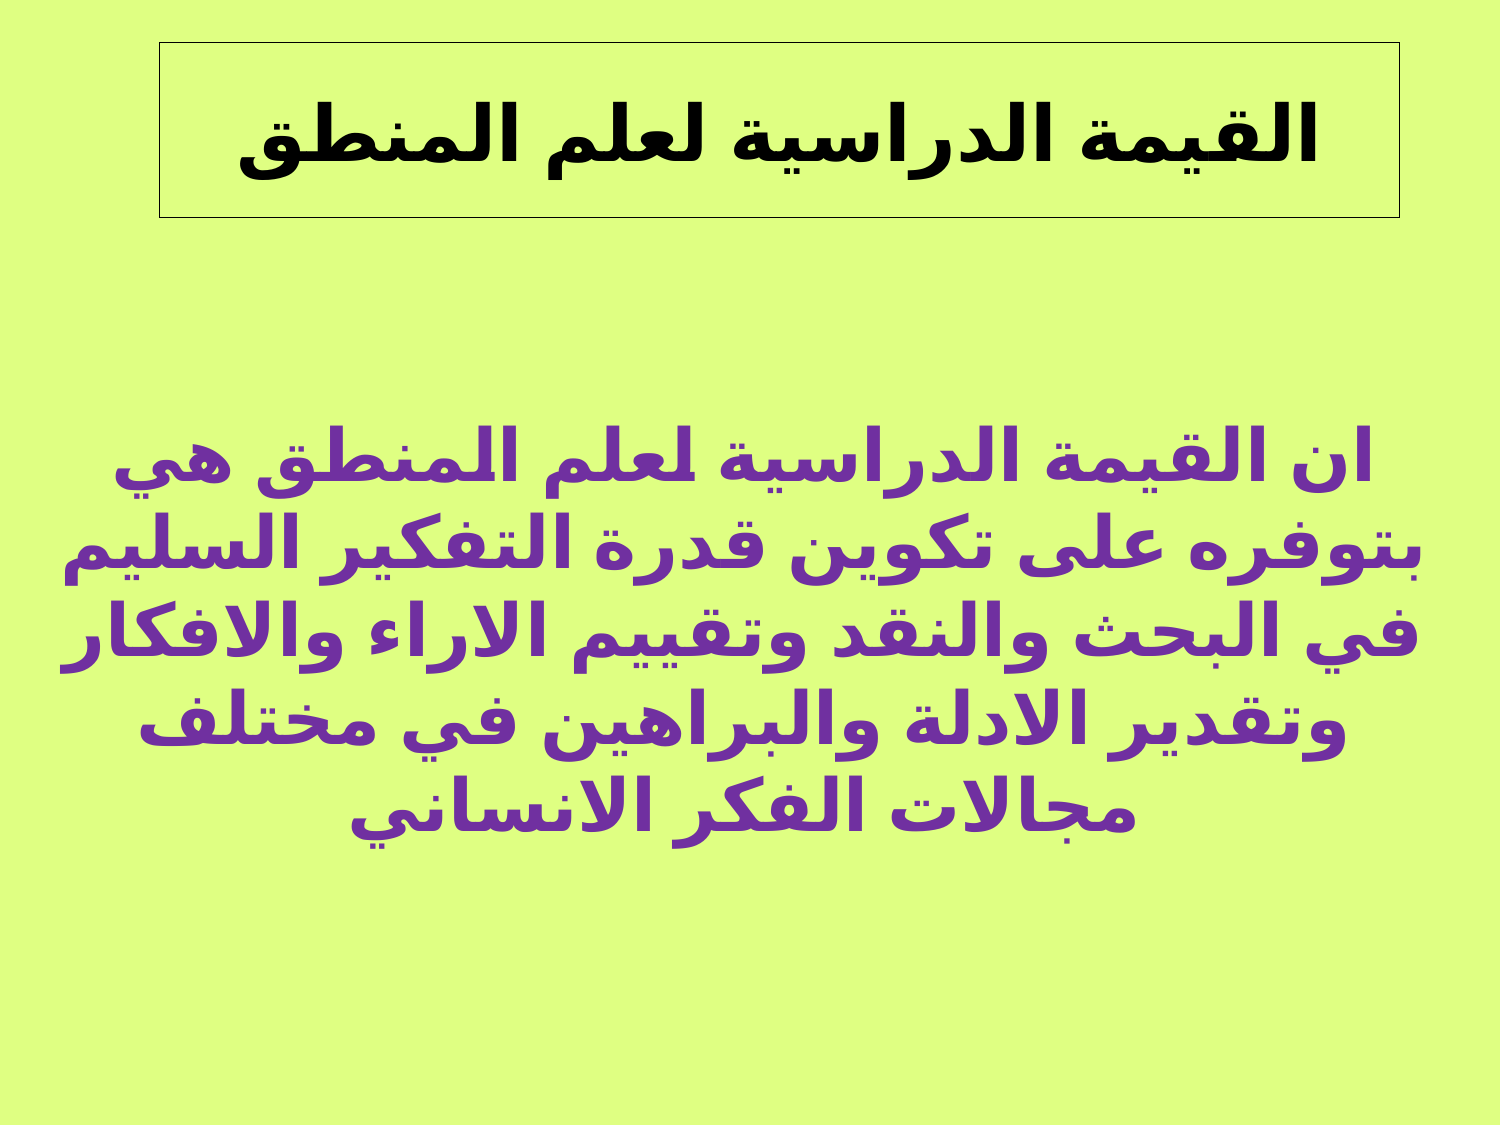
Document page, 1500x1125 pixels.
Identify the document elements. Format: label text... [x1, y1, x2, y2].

text_box القيمة الدراسية لعلم المنطق [159, 42, 1400, 218]
text_box ان القيمة الدراسية لعلم المنطق هي بتوفره على تكوين قدرة التفكير السليم في البحث والنقد وتقييم الاراء والافكار وتقدير الادلة والبراهين في مختلف مجالات الفكر الانساني [29, 373, 1459, 882]
